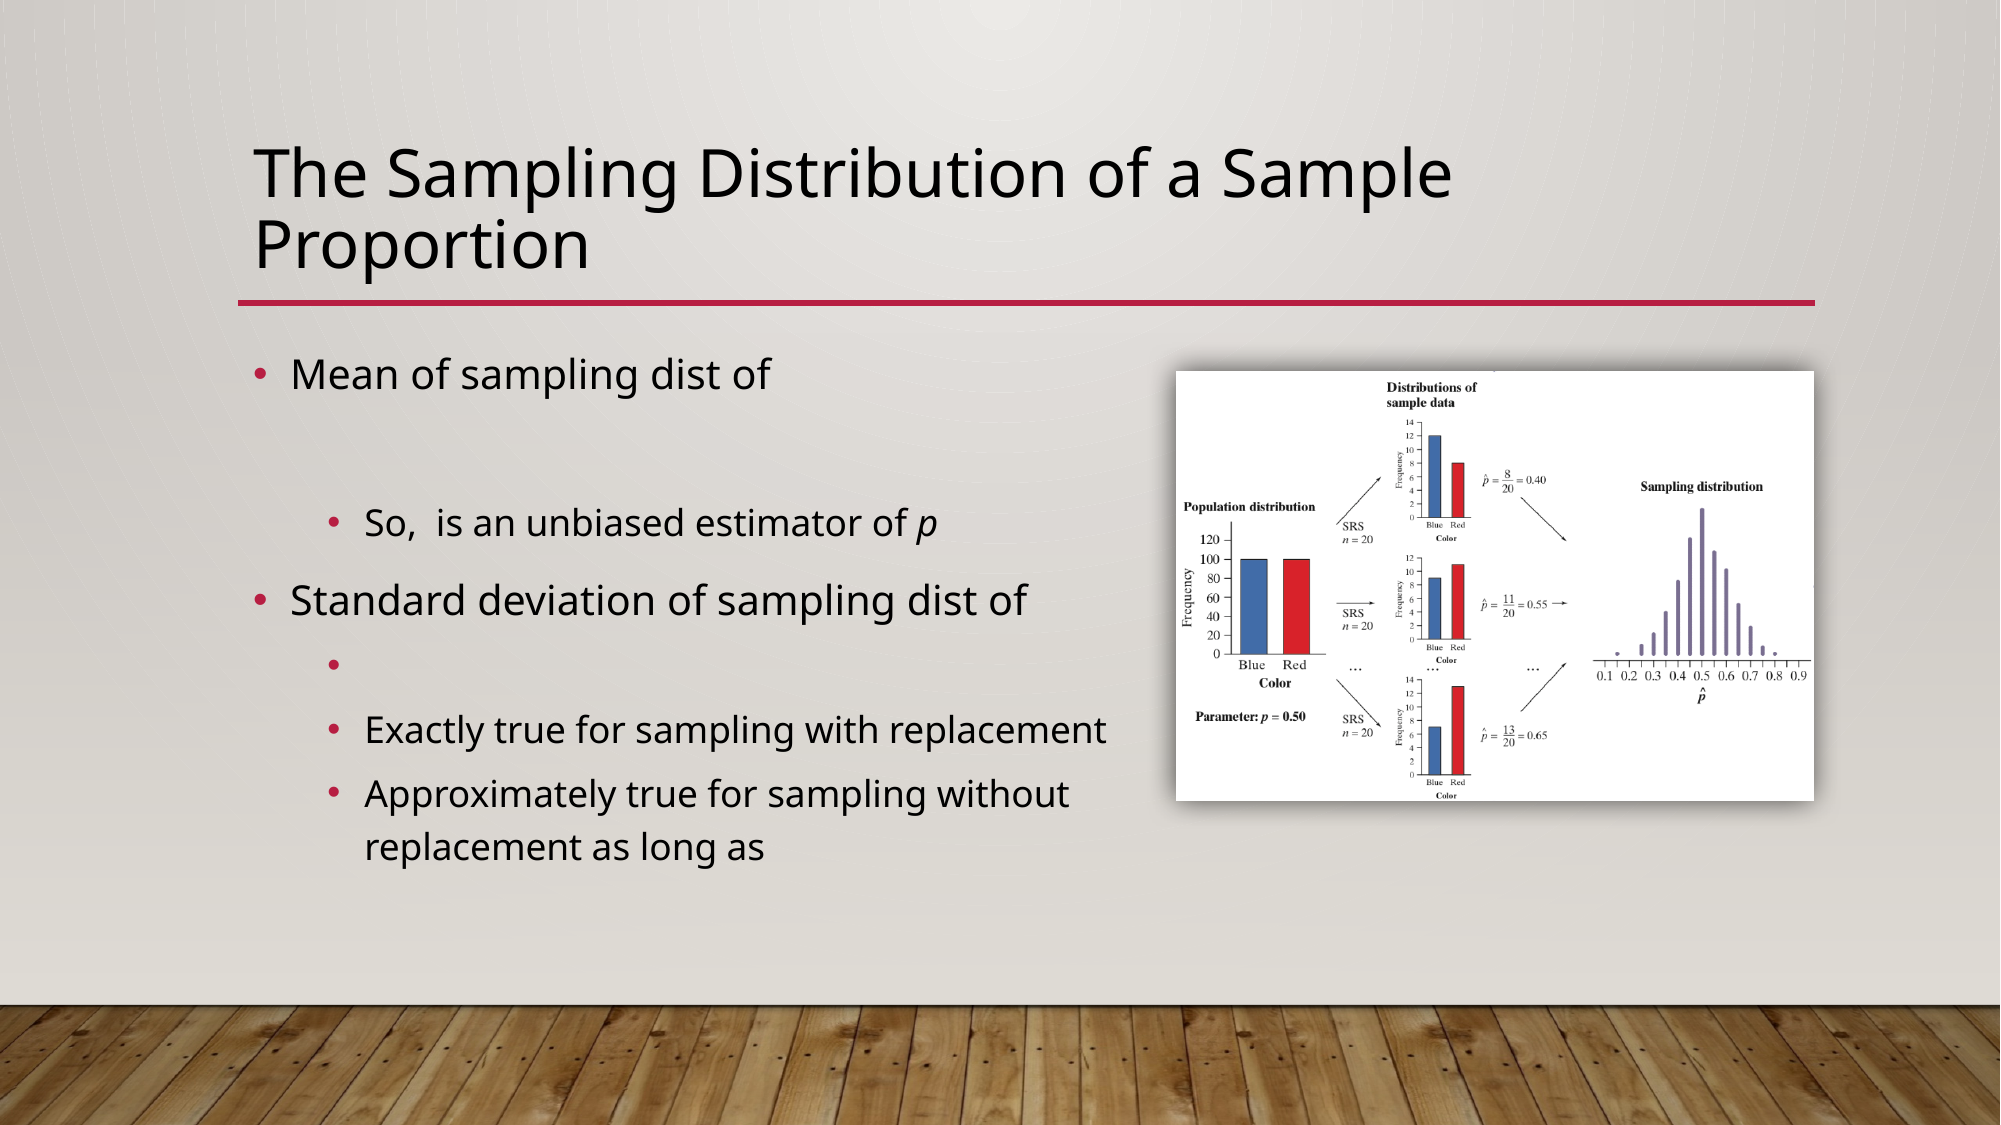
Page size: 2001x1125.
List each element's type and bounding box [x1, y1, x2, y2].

picture [0, 1005, 2000, 1125]
picture [1176, 371, 1814, 802]
